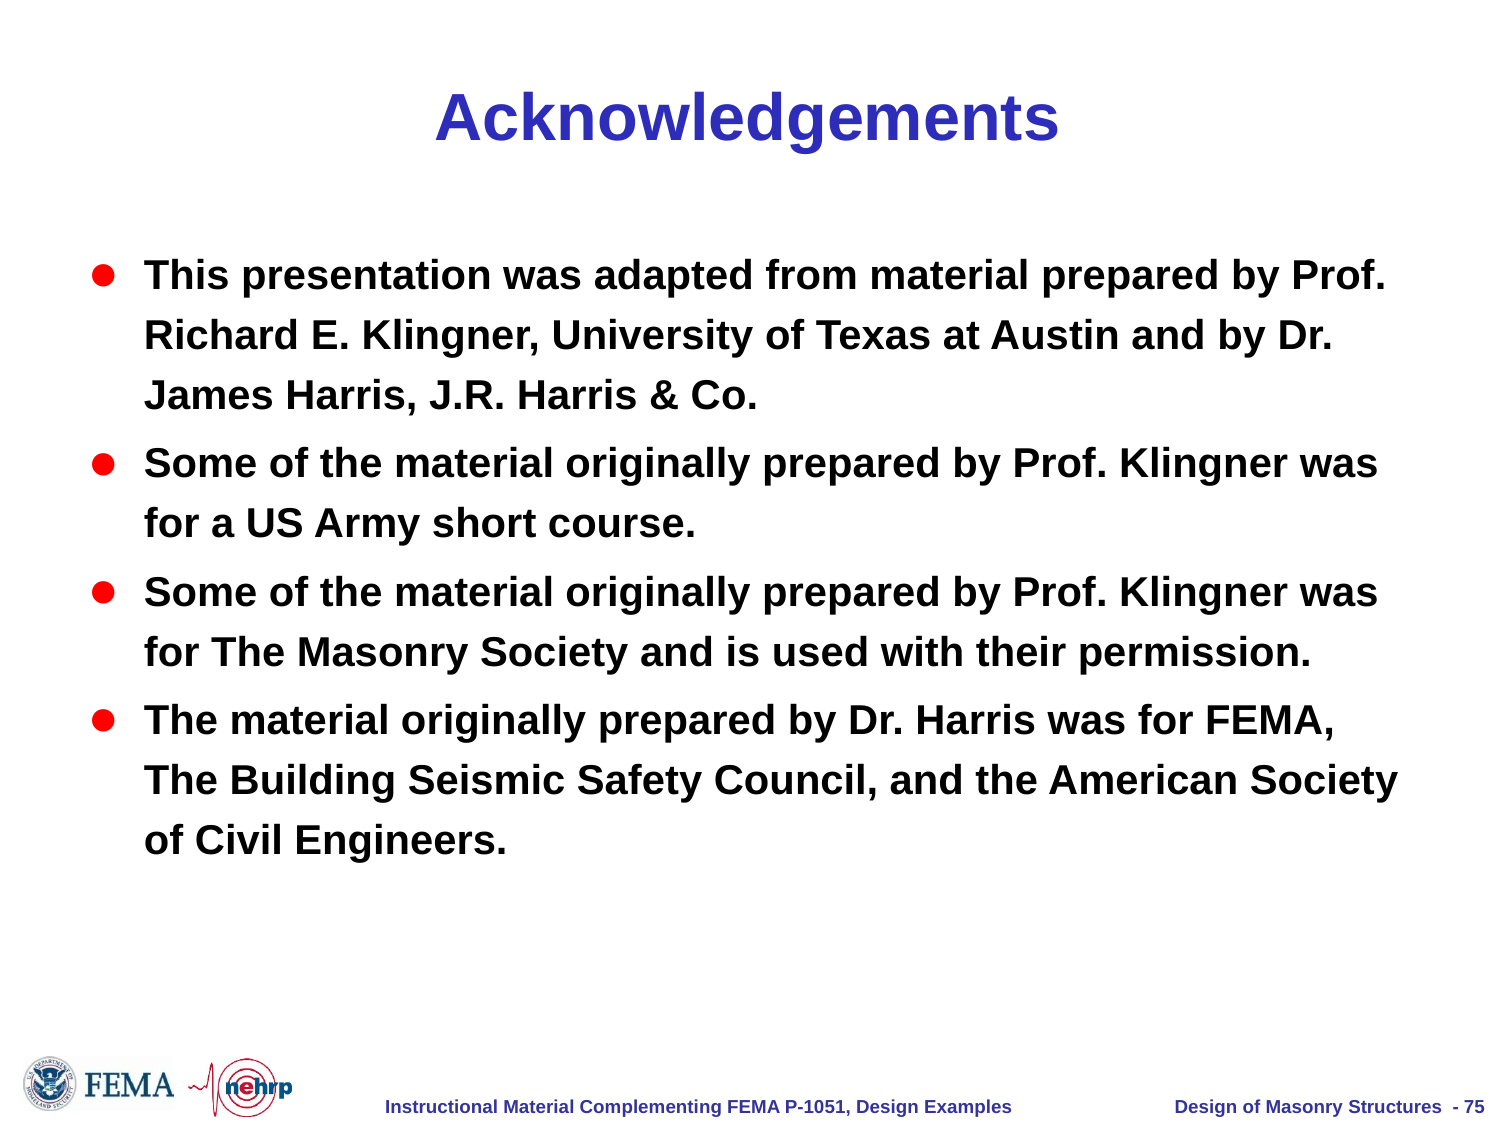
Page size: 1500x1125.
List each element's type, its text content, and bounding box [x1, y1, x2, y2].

title Acknowledgements [72, 47, 1423, 180]
picture [23, 1056, 174, 1111]
list This presentation was adapted from material prepared by Prof. Richard E. Klingner, University of Texas at Austin and by Dr. James Harris, J.R. Harris & Co. Some of the material originally prepared by Prof. Klingner was for a US Army short course. Some of the material originally prepared by Prof. Klingner was for The Masonry Society and is used with their permission. The material originally prepared by Dr. Harris was for FEMA, The Building Seismic Safety Council, and the American Society of Civil Engineers. [72, 230, 1423, 961]
picture [188, 1058, 292, 1117]
slide_number Design of Masonry Structures - 75 [1042, 1077, 1500, 1125]
footer Instructional Material Complementing FEMA P-1051, Design Examples [337, 1087, 1042, 1125]
